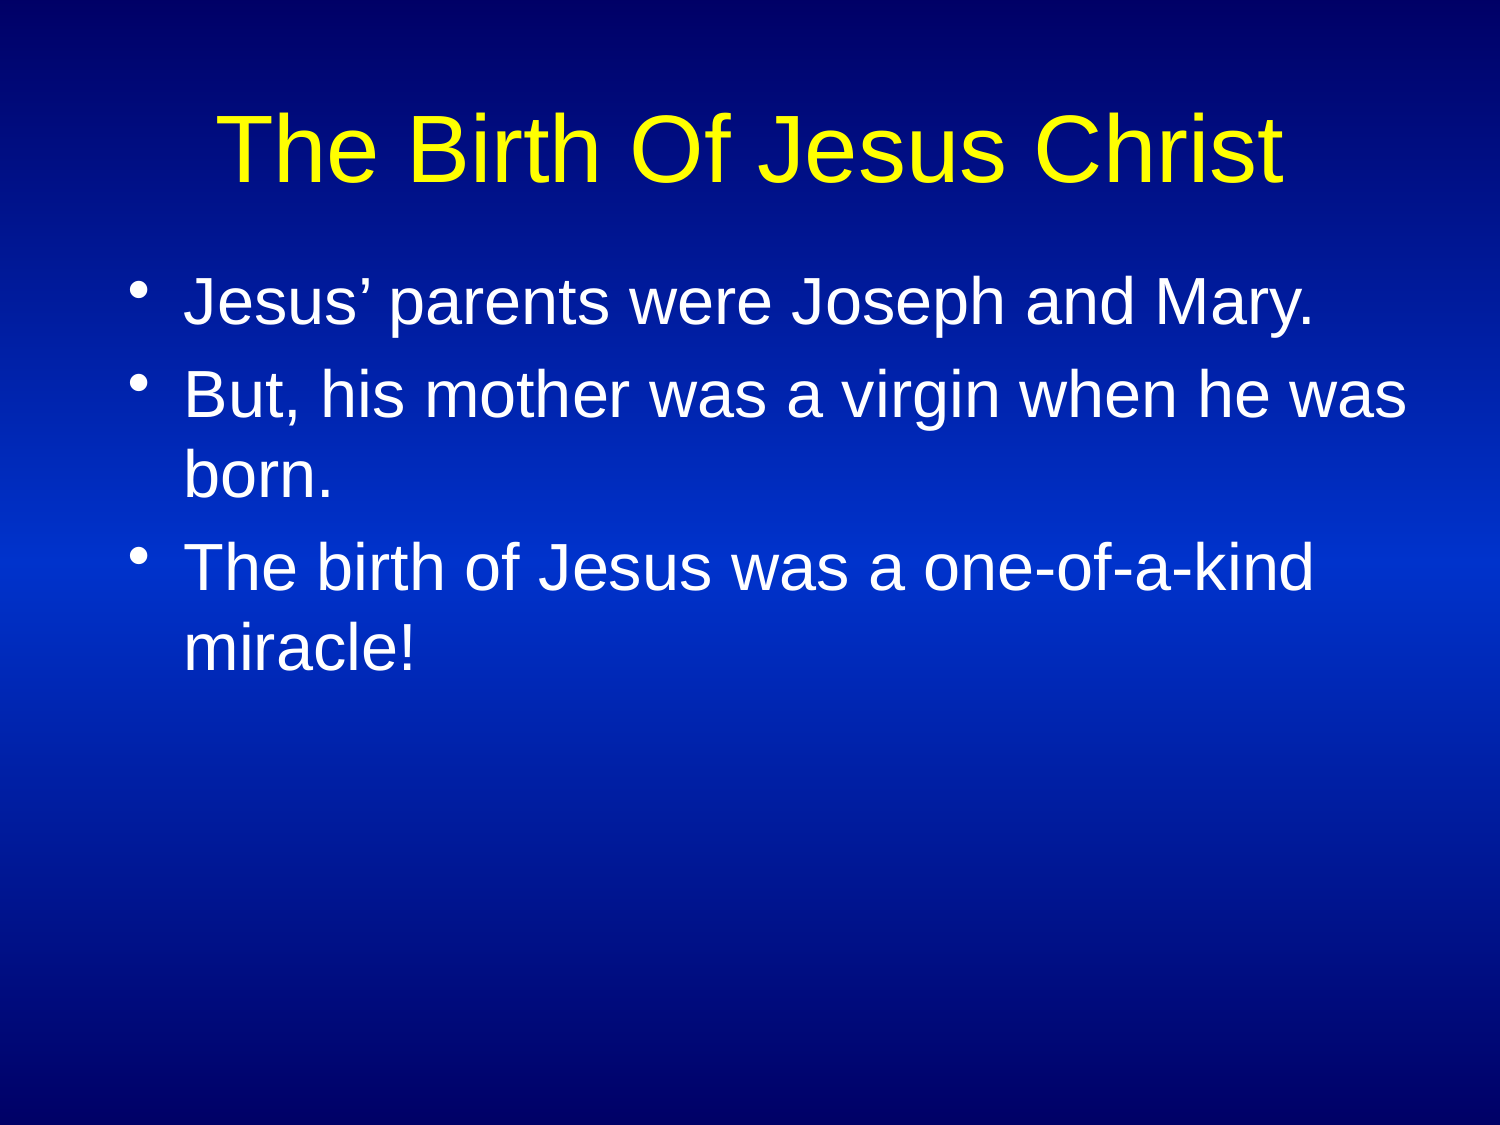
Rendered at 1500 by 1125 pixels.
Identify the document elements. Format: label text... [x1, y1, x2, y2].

list Jesus’ parents were Joseph and Mary. But, his mother was a virgin when he was born. The birth of Jesus was a one-of-a-kind miracle! [112, 249, 1438, 1063]
title The Birth Of Jesus Christ [37, 50, 1463, 238]
